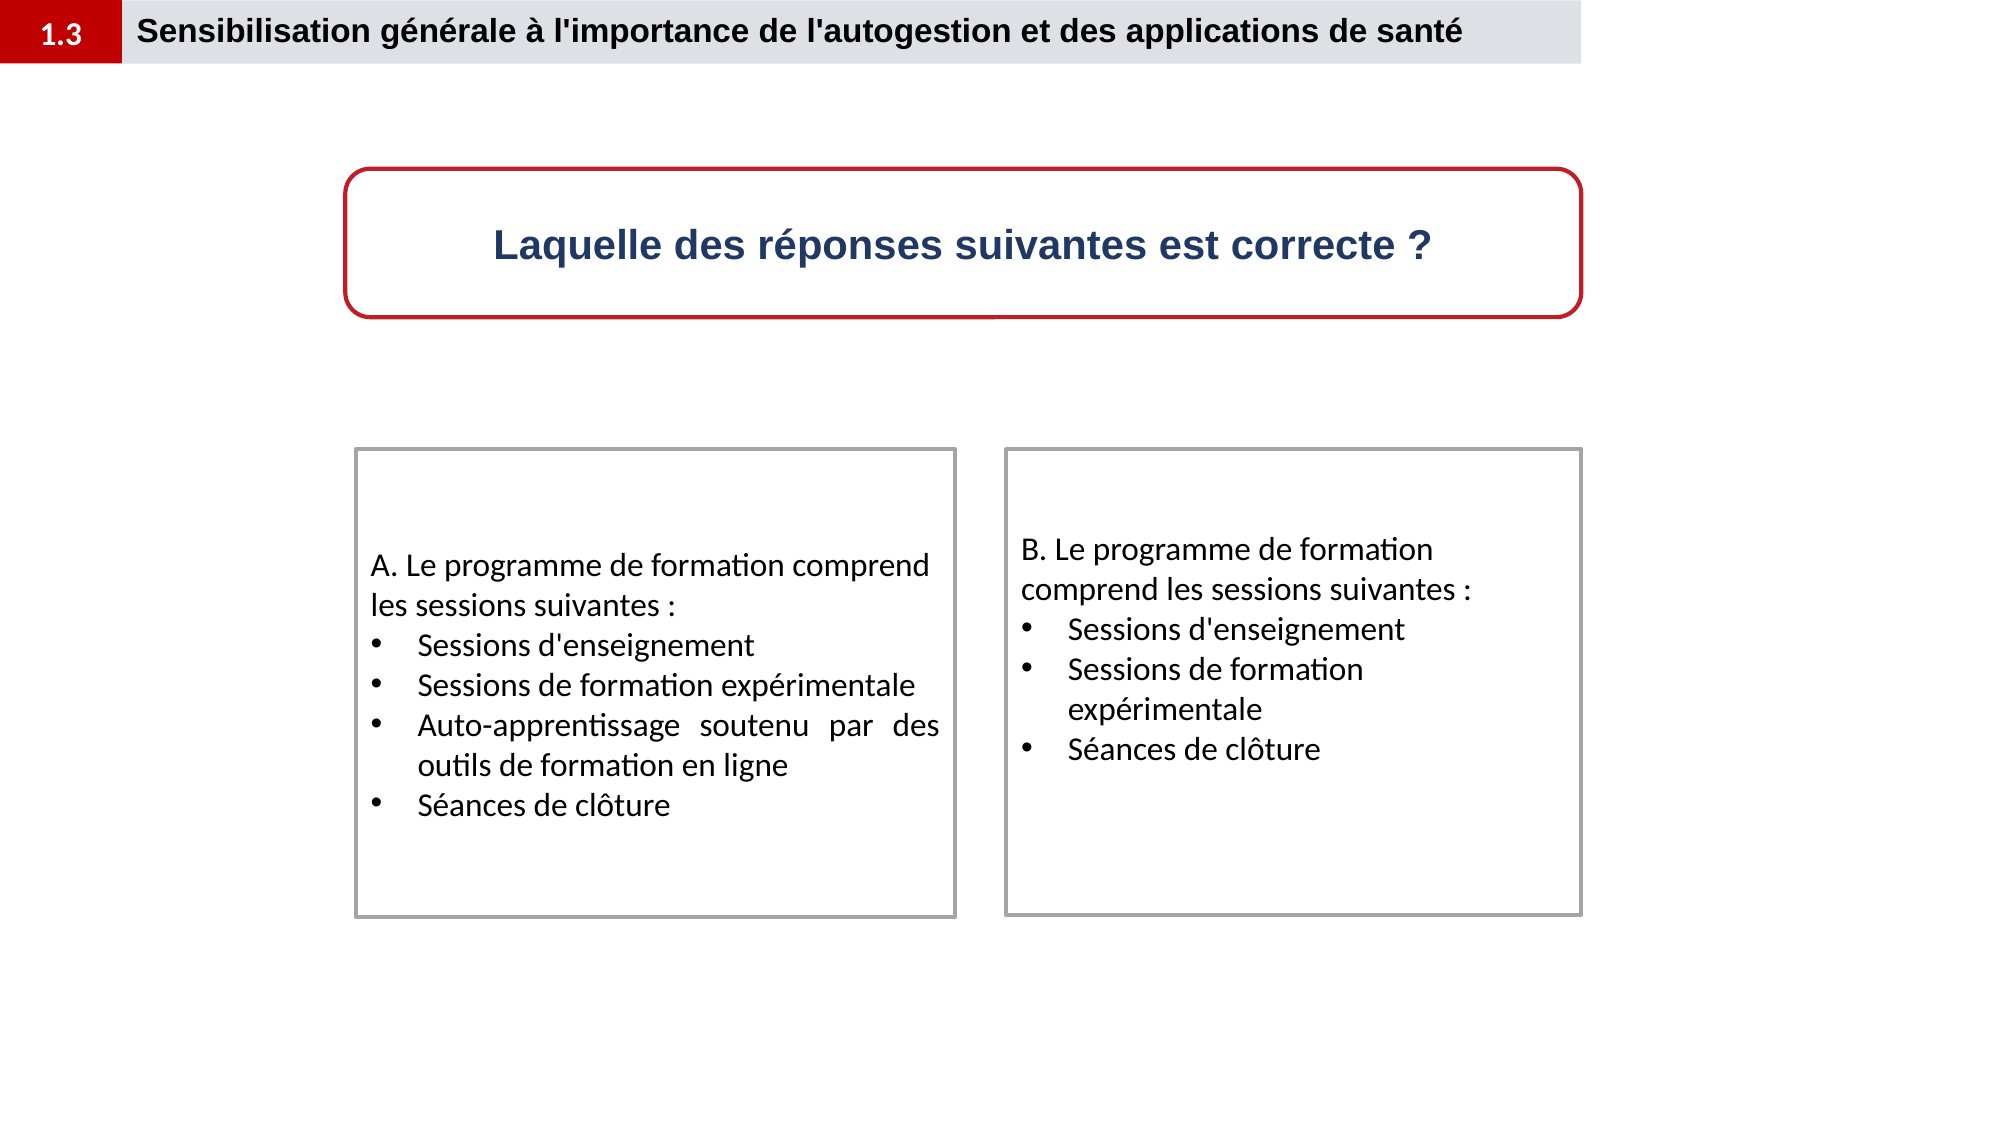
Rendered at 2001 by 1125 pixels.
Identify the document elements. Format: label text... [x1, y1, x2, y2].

text_box B. Le programme de formation comprend les sessions suivantes : Sessions d'enseignement Sessions de formation expérimentale Séances de clôture [1004, 447, 1583, 917]
text_box 1.3 [0, 0, 122, 64]
text_box Sensibilisation générale à l'importance de l'autogestion et des applications de santé [122, 0, 1582, 64]
text_box Laquelle des réponses suivantes est correcte ? [345, 168, 1582, 318]
text_box A. Le programme de formation comprend les sessions suivantes : Sessions d'enseignement Sessions de formation expérimentale Auto-apprentissage soutenu par des outils de formation en ligne Séances de clôture [354, 447, 957, 919]
